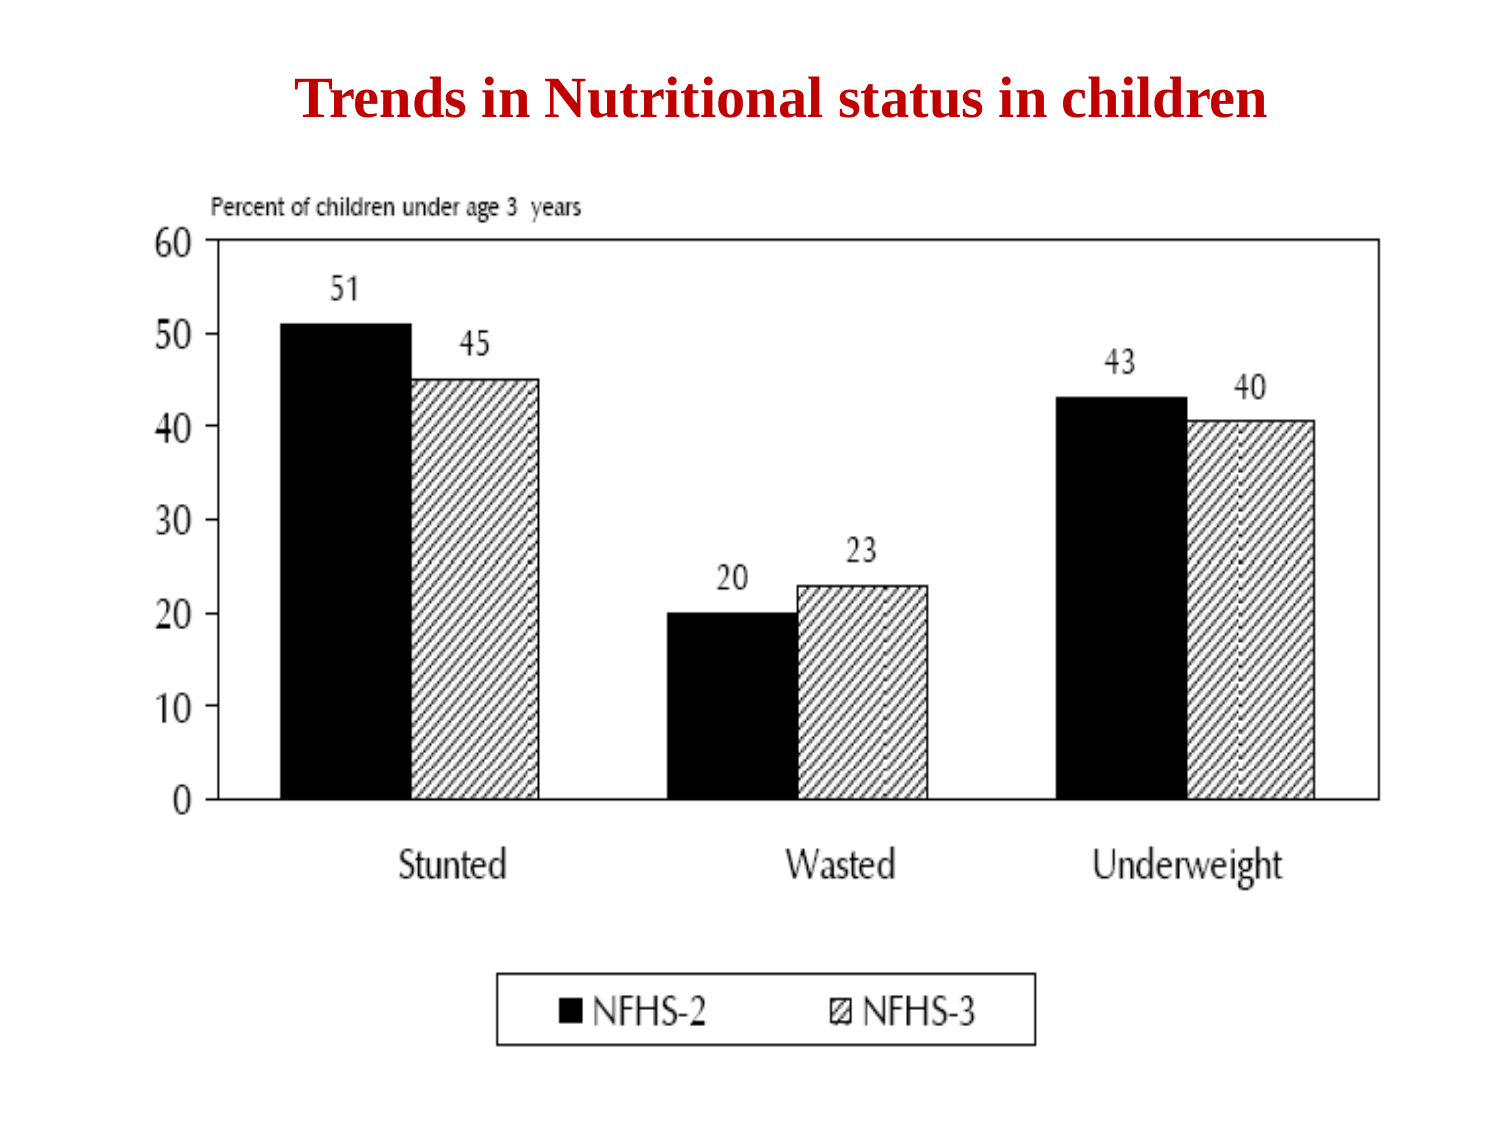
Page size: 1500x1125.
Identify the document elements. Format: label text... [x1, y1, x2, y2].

text_box Trends in Nutritional status in children [280, 51, 1284, 137]
picture [112, 162, 1401, 1088]
